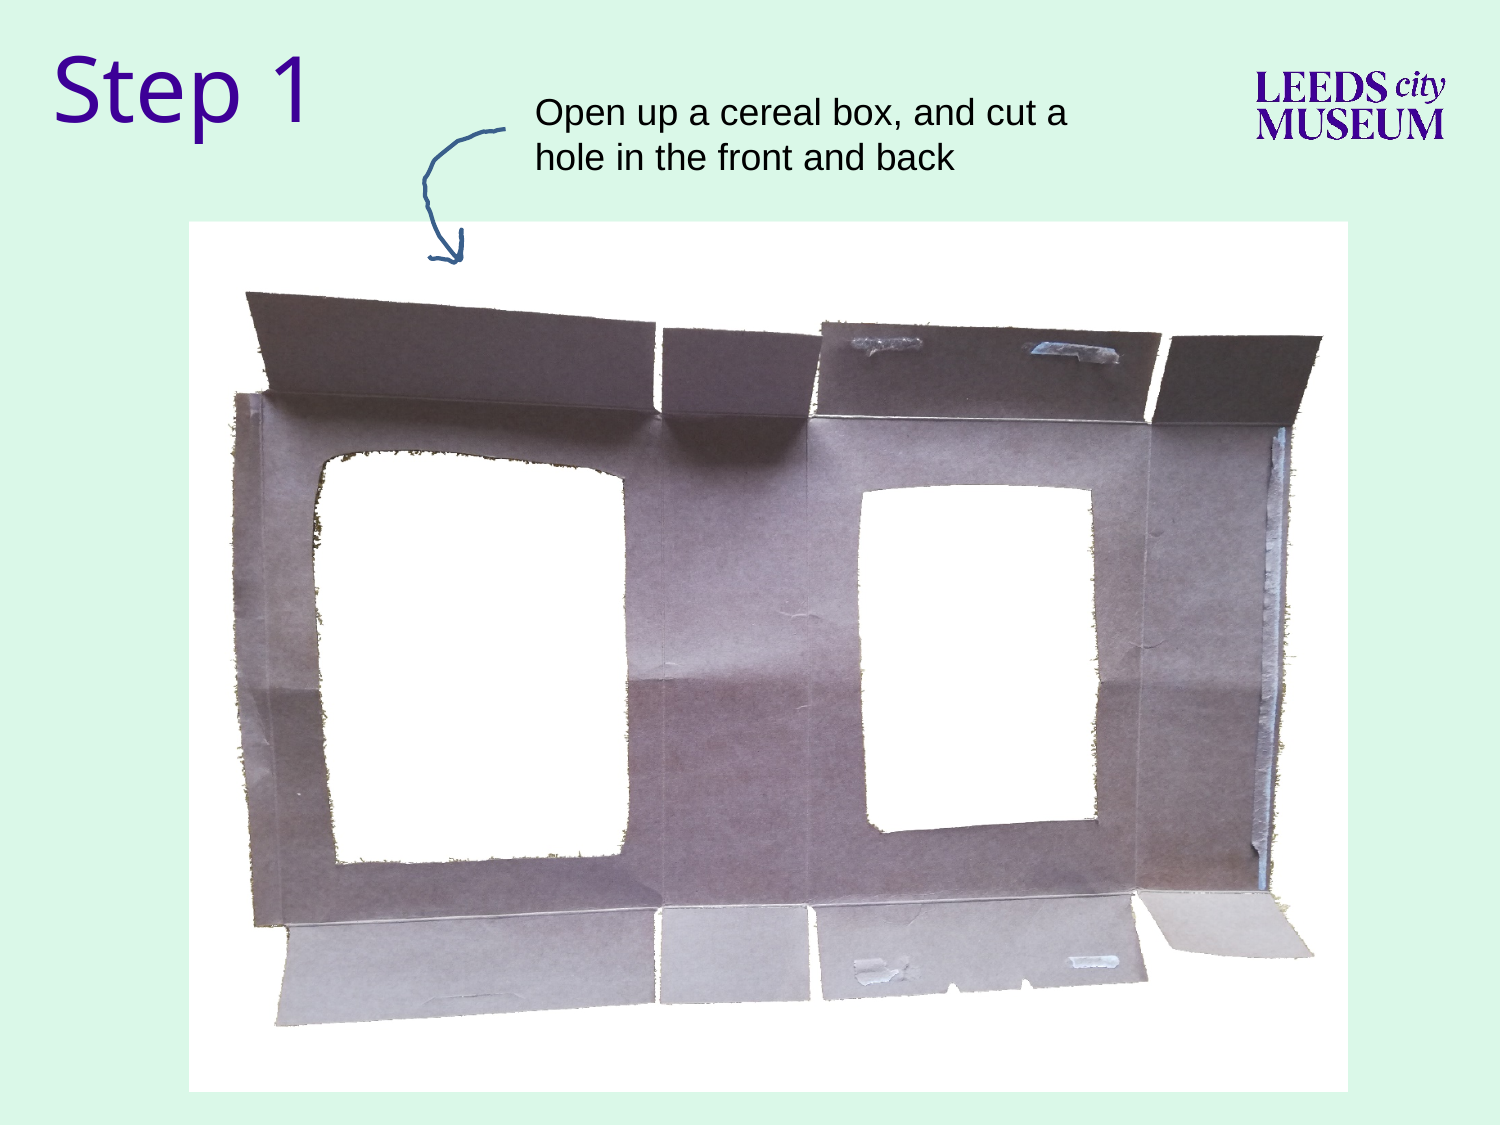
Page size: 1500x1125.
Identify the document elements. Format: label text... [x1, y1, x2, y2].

picture [190, 76, 1347, 1125]
picture [1222, 11, 1479, 199]
title Step 1 [14, 23, 358, 166]
